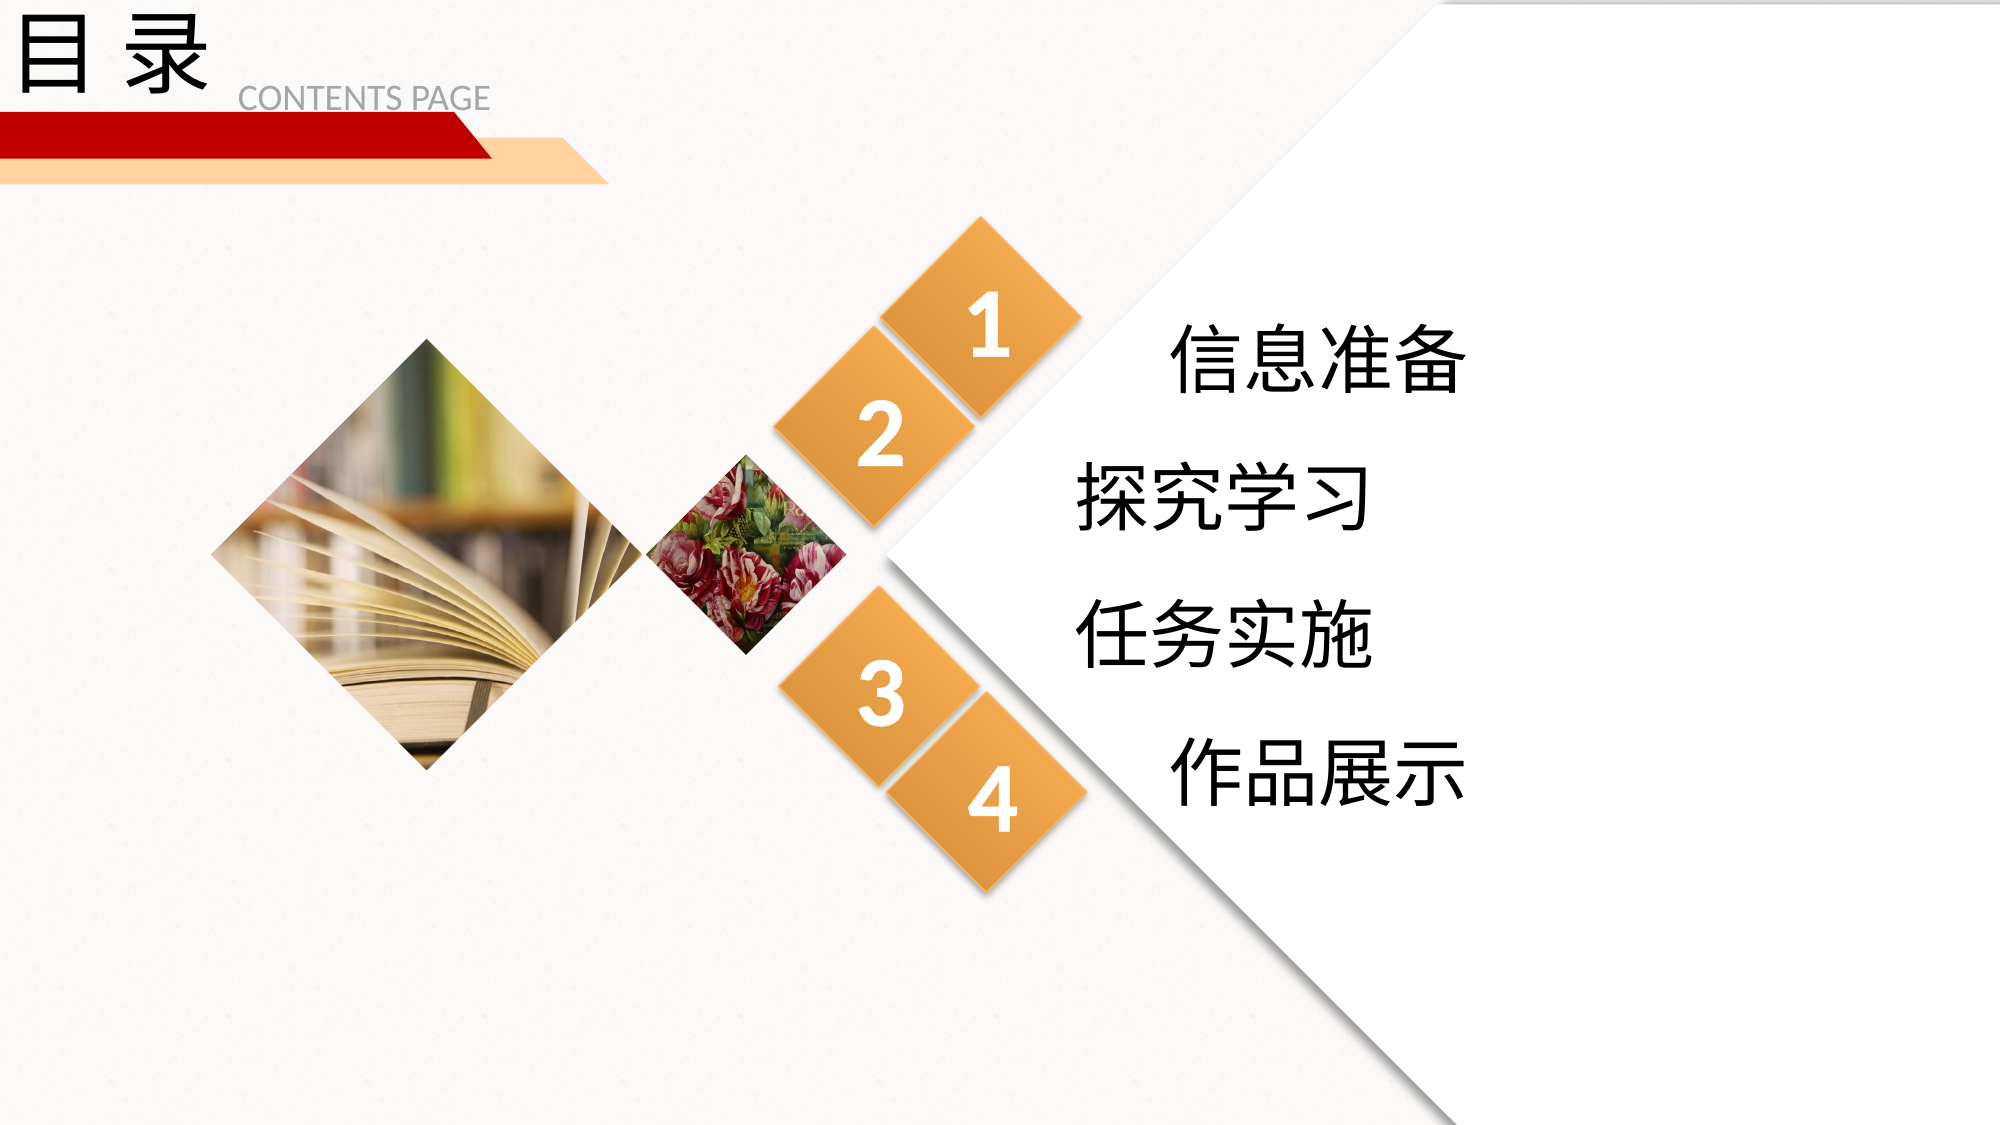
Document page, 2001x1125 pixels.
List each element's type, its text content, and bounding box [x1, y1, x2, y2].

text_box 探究学习 [1035, 442, 1414, 548]
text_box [802, 355, 946, 498]
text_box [915, 720, 1058, 864]
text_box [909, 246, 1052, 389]
text_box [644, 452, 849, 658]
text_box [0, 135, 612, 187]
text_box CONTENTS PAGE [184, 64, 553, 126]
text_box [0, 113, 494, 161]
text_box 任务实施 [1035, 580, 1414, 685]
text_box 目 录 [0, 0, 571, 113]
text_box [208, 336, 645, 773]
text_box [807, 615, 950, 758]
text_box 作品展示 [1129, 717, 1508, 823]
text_box 信息准备 [1129, 305, 1508, 411]
text_box [883, 2, 2000, 1125]
